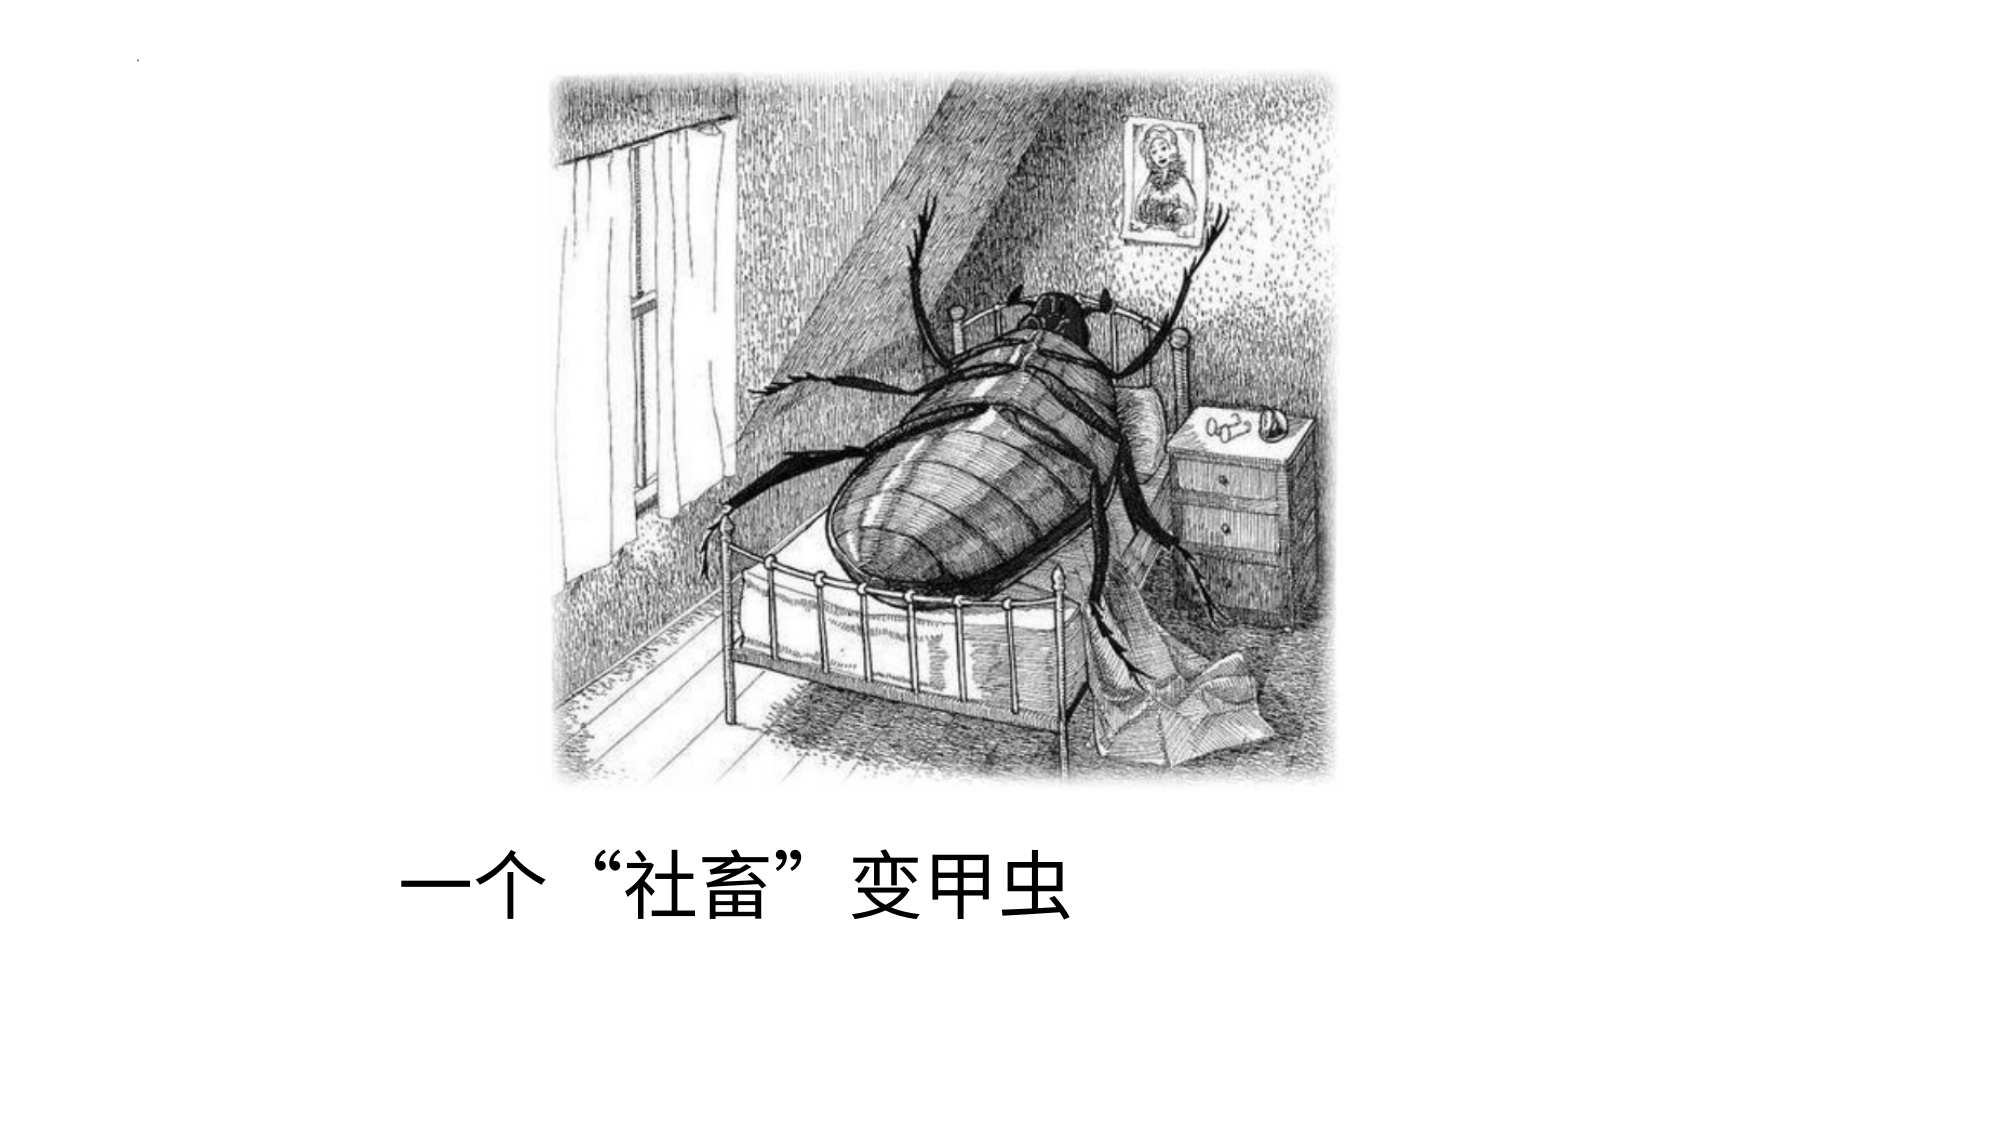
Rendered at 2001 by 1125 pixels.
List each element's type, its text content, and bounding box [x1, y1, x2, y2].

picture [541, 65, 1345, 792]
title 一个“社畜”变甲虫 [348, 791, 1617, 987]
